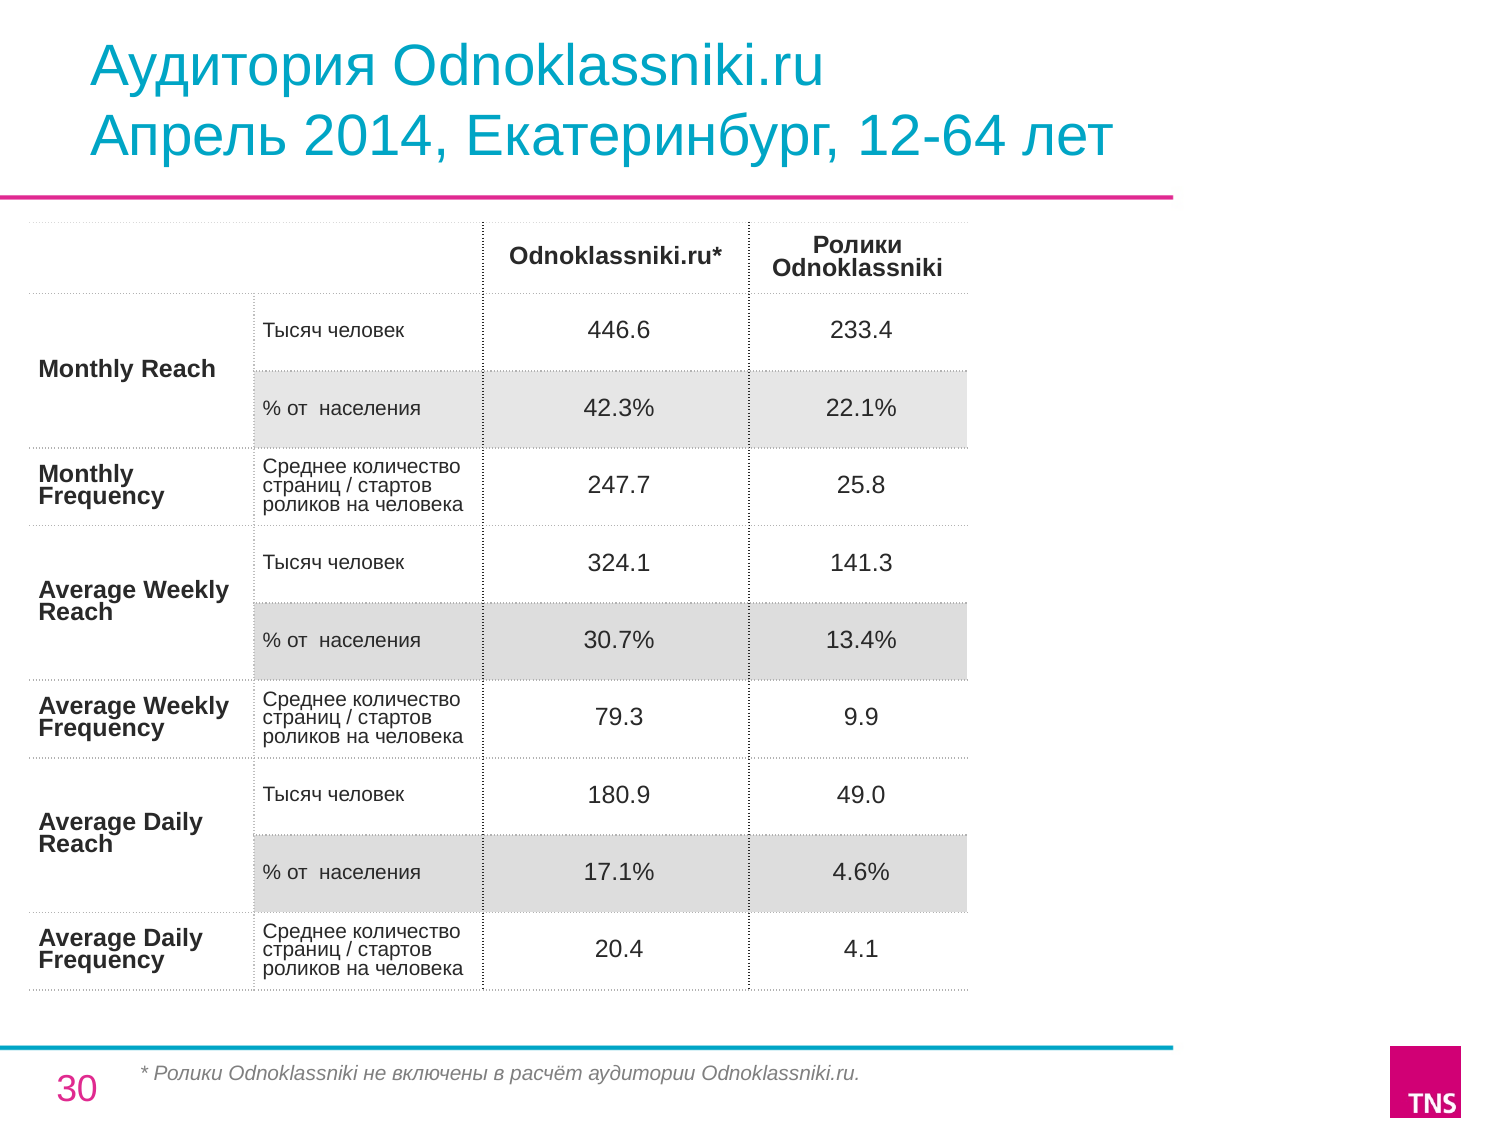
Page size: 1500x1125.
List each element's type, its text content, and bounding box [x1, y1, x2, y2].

table_cell Average Weekly Reach [29, 526, 254, 680]
table_cell Тысяч человек [254, 758, 483, 835]
table_cell Average Weekly Frequency [29, 680, 254, 758]
table_cell 22.1% [749, 371, 967, 448]
text_box * Ролики Odnoklassniki не включены в расчёт аудитории Odnoklassniki.ru. [124, 1052, 1463, 1092]
table_cell Тысяч человек [254, 526, 483, 603]
table_cell 79.3 [483, 680, 749, 758]
table_cell Среднее количество страниц / стартов роликов на человека [254, 912, 483, 990]
table_cell 446.6 [483, 294, 749, 371]
table_cell 4.1 [749, 912, 967, 990]
table_cell Тысяч человек [254, 294, 483, 371]
table_cell % от населения [254, 371, 483, 448]
table_cell 233.4 [749, 294, 967, 371]
table_cell 180.9 [483, 758, 749, 835]
table_header [29, 223, 483, 294]
title Аудитория Odnoklassniki.ru Апрель 2014, Екатеринбург, 12-64 лет [74, 8, 1476, 187]
table_cell 324.1 [483, 526, 749, 603]
table_cell 17.1% [483, 835, 749, 912]
table_cell Average Daily Frequency [29, 912, 254, 990]
table_cell 4.6% [749, 835, 967, 912]
table_cell 49.0 [749, 758, 967, 835]
table_cell Среднее количество страниц / стартов роликов на человека [254, 448, 483, 526]
table_cell 42.3% [483, 371, 749, 448]
table_cell 9.9 [749, 680, 967, 758]
table_cell 30.7% [483, 603, 749, 680]
picture [0, 0, 1500, 1125]
table_cell % от населения [254, 835, 483, 912]
slide_number 30 [40, 1055, 392, 1125]
table_cell Monthly Frequency [29, 448, 254, 526]
table_cell 141.3 [749, 526, 967, 603]
table_cell 25.8 [749, 448, 967, 526]
table_header Ролики Odnoklassniki [749, 223, 967, 294]
table_cell Monthly Reach [29, 294, 254, 448]
table_cell 247.7 [483, 448, 749, 526]
table_cell 20.4 [483, 912, 749, 990]
table_cell % от населения [254, 603, 483, 680]
table_cell Average Daily Reach [29, 758, 254, 912]
table_cell Среднее количество страниц / стартов роликов на человека [254, 680, 483, 758]
table_header Odnoklassniki.ru* [483, 223, 749, 294]
table_cell 13.4% [749, 603, 967, 680]
